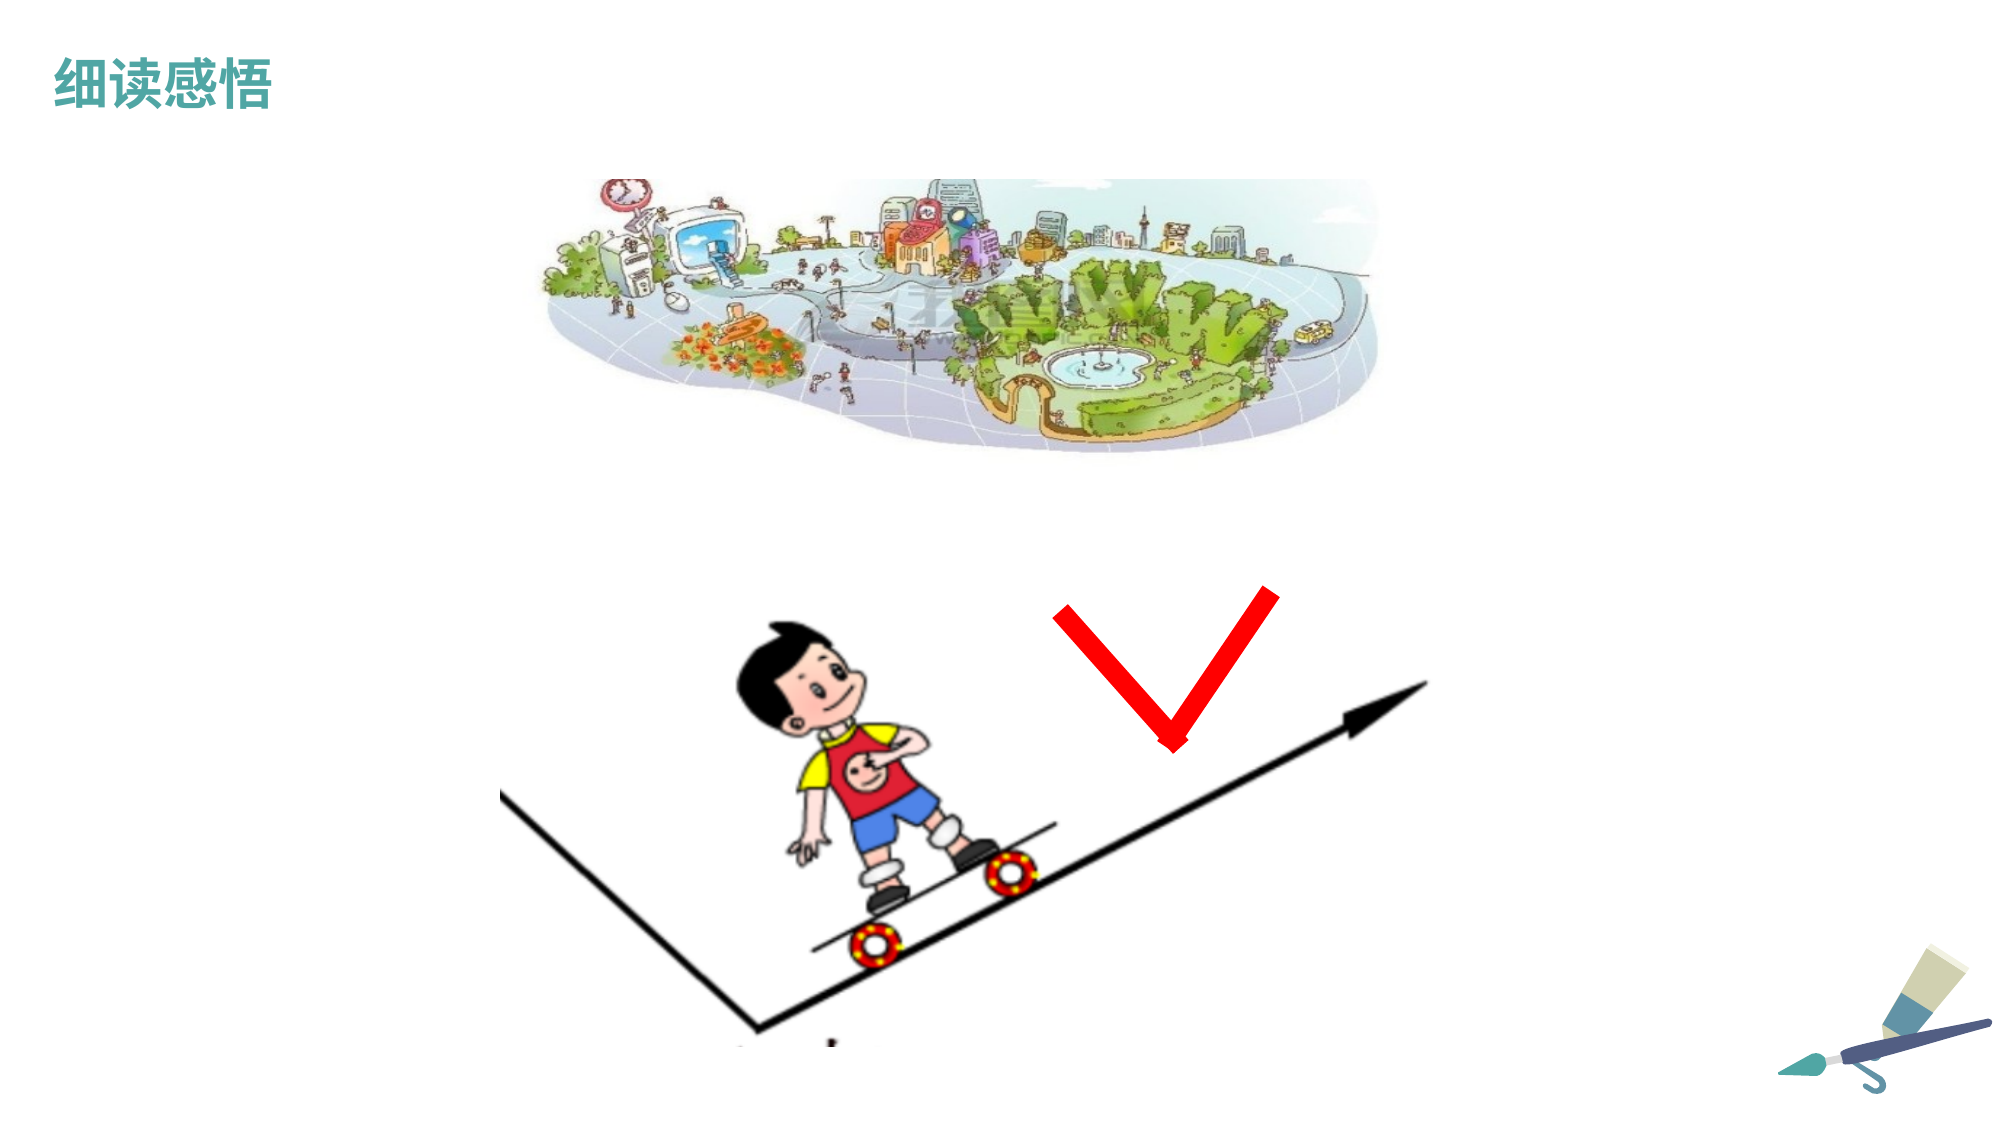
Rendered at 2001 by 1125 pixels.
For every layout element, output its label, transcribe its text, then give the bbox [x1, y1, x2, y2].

text_box 细读感悟 [38, 42, 289, 124]
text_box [1811, 945, 1974, 1125]
picture [499, 179, 1445, 1047]
